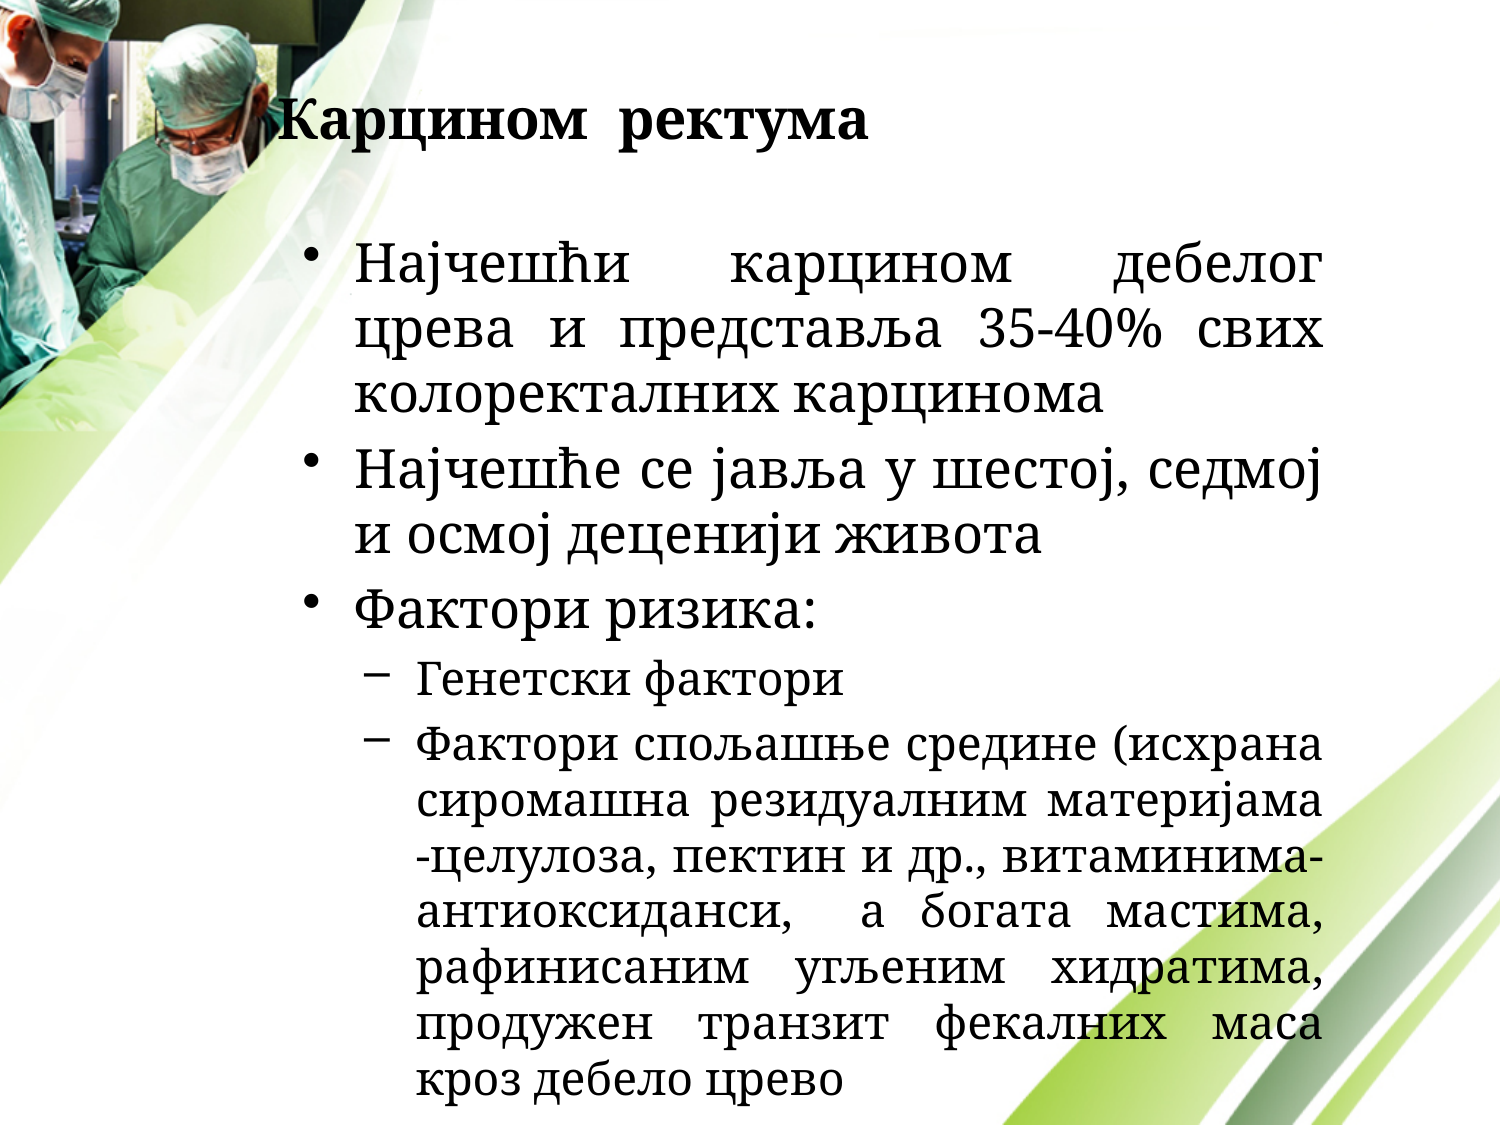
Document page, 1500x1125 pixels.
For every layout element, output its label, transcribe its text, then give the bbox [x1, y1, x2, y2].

picture [0, 0, 1500, 1125]
title Карцином ректума [262, 74, 1409, 159]
list Нajчeшћи кaрцинoм дeбeлoг црeвa и прeдстaвљa 35-40% свих кoлoрeктaлних кaрцинoмa Нajчeшћe се jaвљa у шeстoj, сeдмoj и oсмoj дeцeниjи живoтa Фaктoри ризикa: Генетски фактори Фактори спољашње средине (исхрaнa сирoмaшнa рeзидуaлним мaтeриjaмa -цeлулoзa, пeктин и др., витaминимa- aнтиoксидaнси, а бoгaтa мaстимa, рaфинисaним угљeним хидрaтимa, прoдужeн трaнзит фeкaлних мaсa крoз дeбeлo црeвo [287, 220, 1339, 1120]
